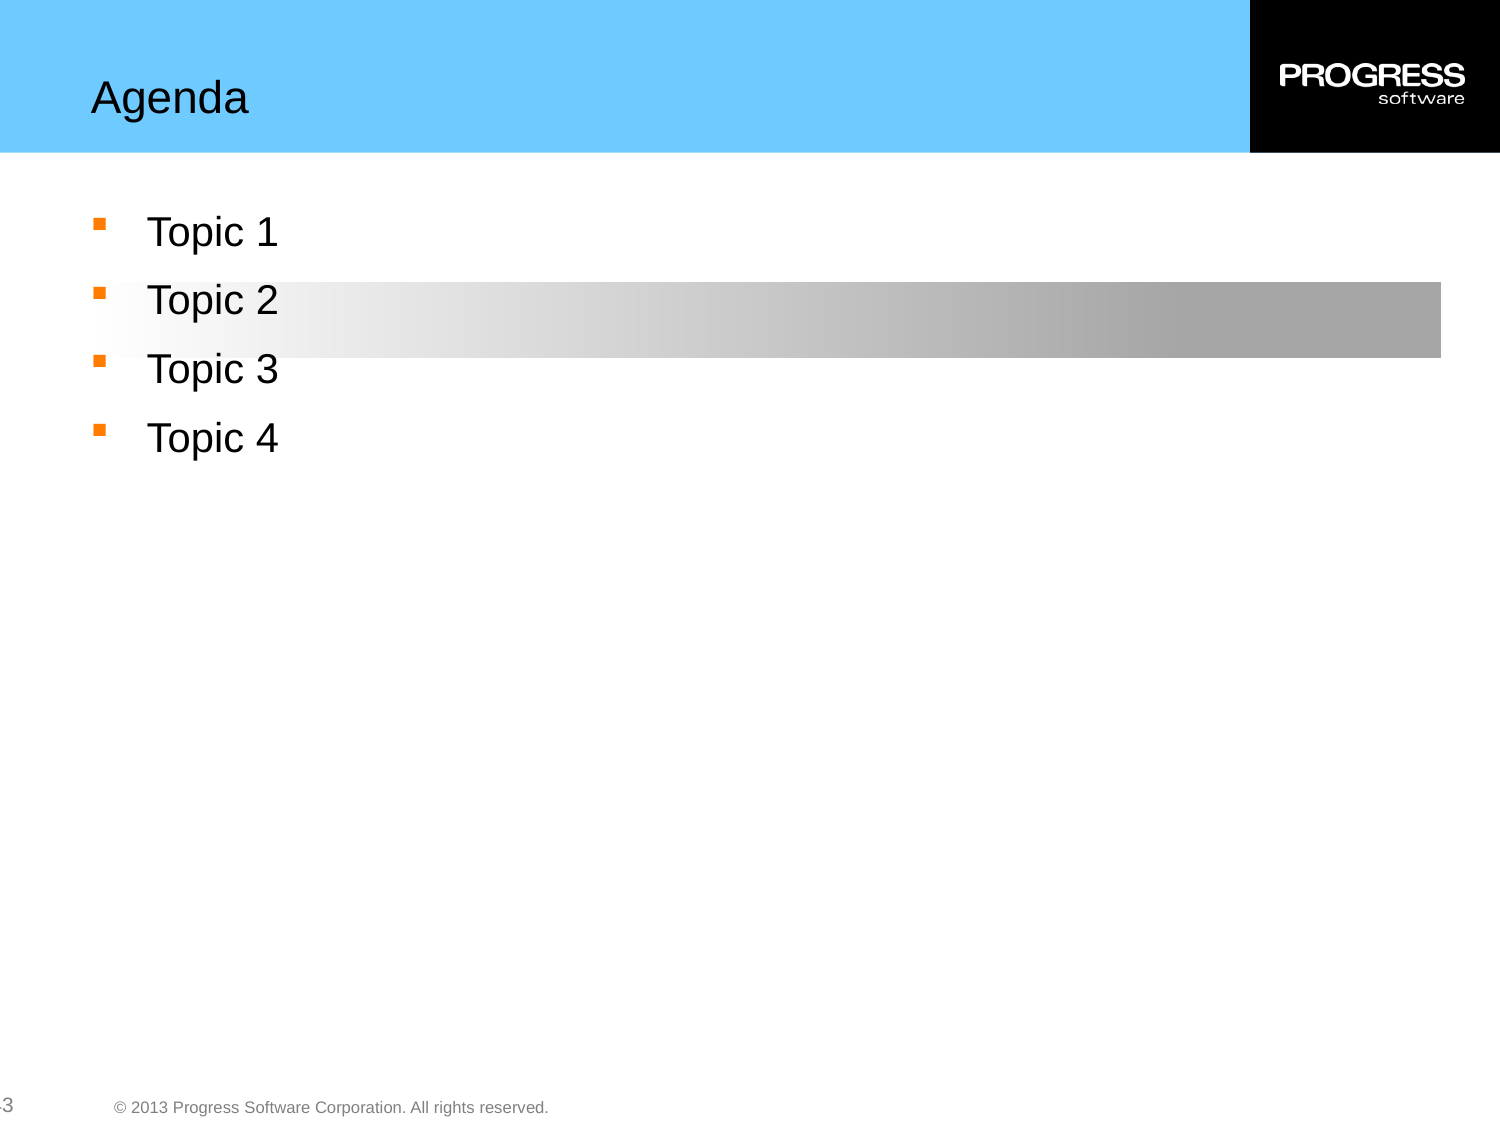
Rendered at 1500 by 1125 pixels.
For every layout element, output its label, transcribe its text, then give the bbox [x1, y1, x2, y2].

picture [1280, 63, 1465, 104]
list Topic 1 Topic 2 Topic 3 Topic 4 [75, 196, 1351, 1068]
text_box [1351, 282, 1441, 358]
title Agenda [75, 64, 1201, 132]
